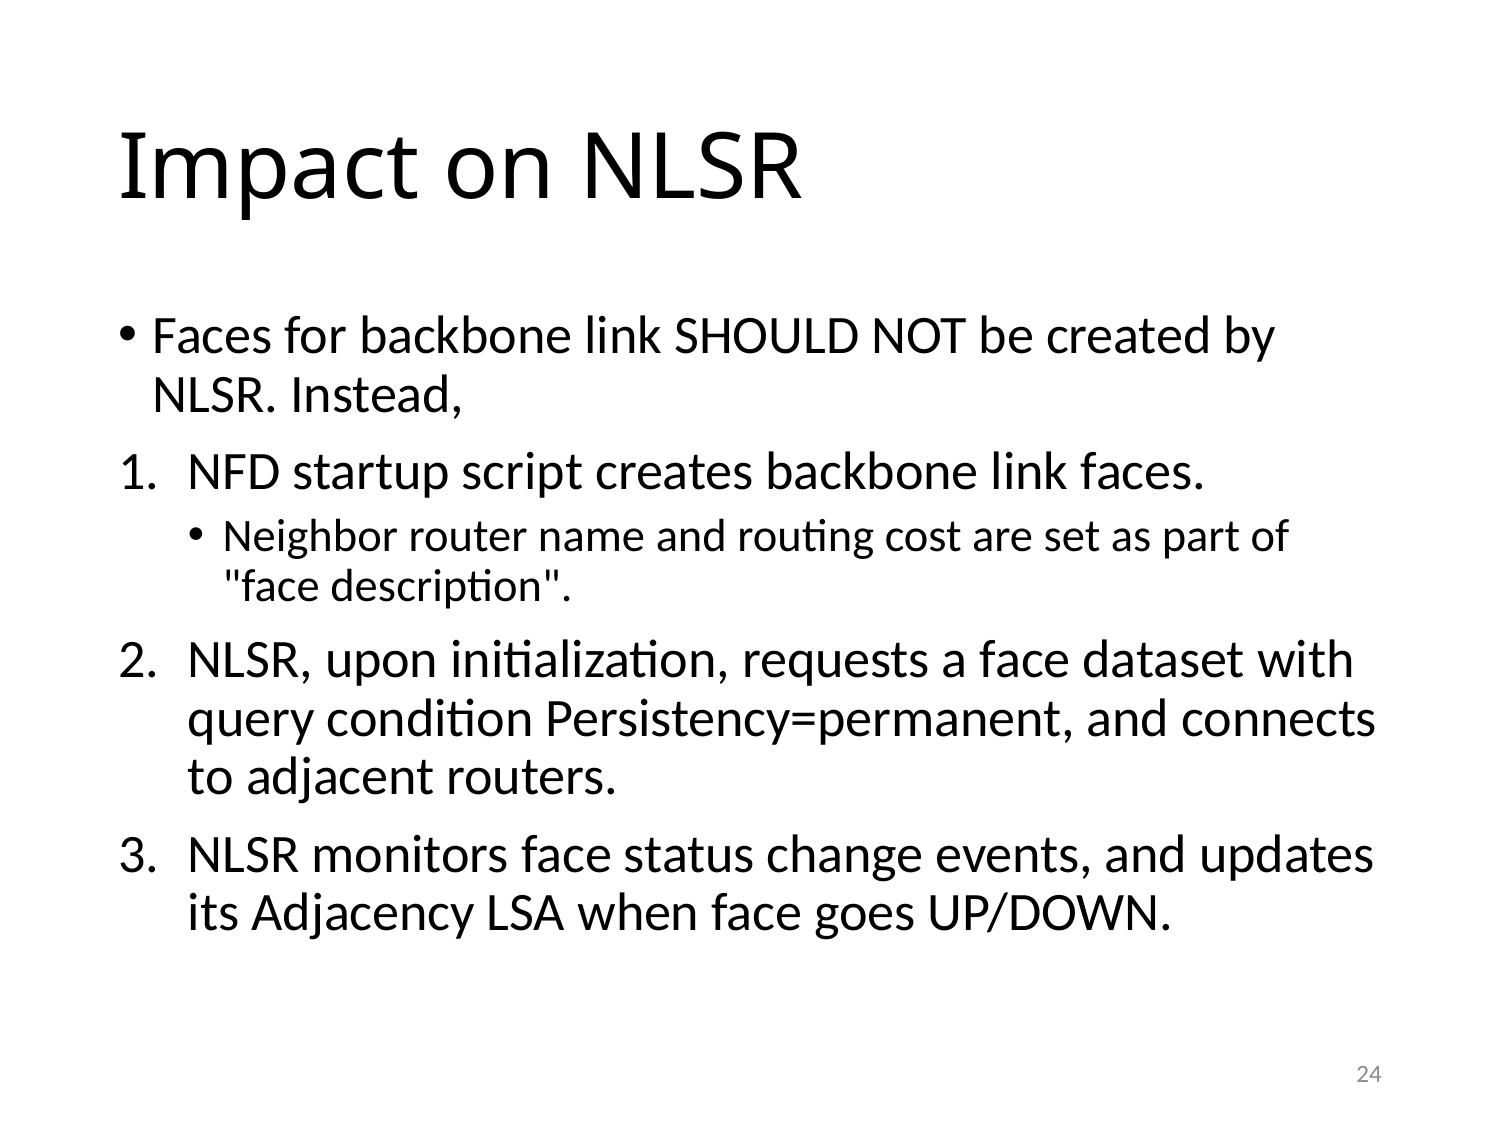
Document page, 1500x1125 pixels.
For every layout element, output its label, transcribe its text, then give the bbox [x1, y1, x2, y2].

slide_number 24 [1059, 1042, 1397, 1103]
title Impact on NLSR [103, 59, 1397, 278]
list Faces for backbone link SHOULD NOT be created by NLSR. Instead, NFD startup script creates backbone link faces. Neighbor router name and routing cost are set as part of "face description". NLSR, upon initialization, requests a face dataset with query condition Persistency=permanent, and connects to adjacent routers. NLSR monitors face status change events, and updates its Adjacency LSA when face goes UP/DOWN. [103, 299, 1397, 1014]
